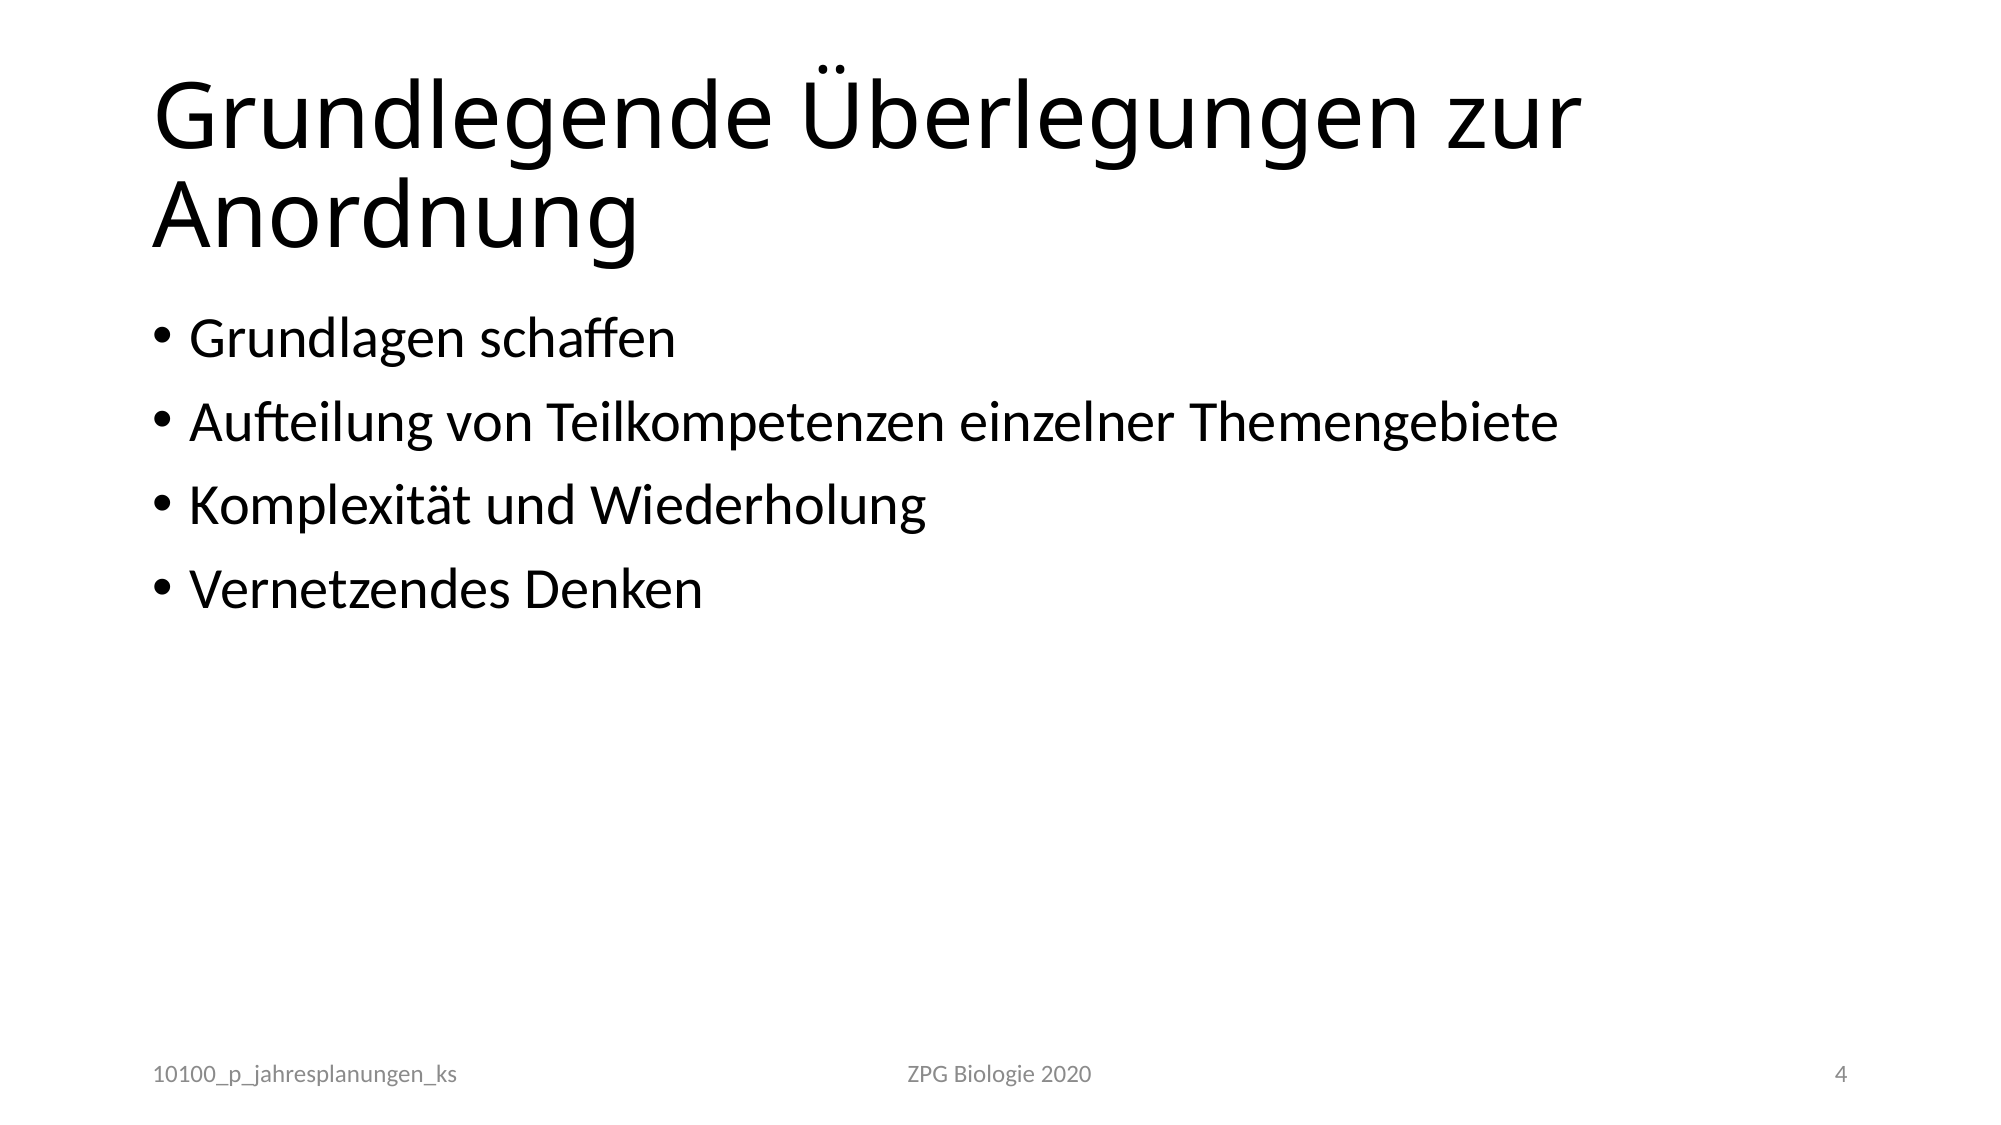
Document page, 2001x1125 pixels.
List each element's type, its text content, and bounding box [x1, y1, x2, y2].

footer ZPG Biologie 2020 [662, 1042, 1338, 1103]
slide_number 10100_p_jahresplanungen_ks [137, 1042, 588, 1103]
slide_number 4 [1412, 1042, 1863, 1103]
title Grundlegende Überlegungen zur Anordnung [137, 59, 1863, 278]
list Grundlagen schaffen Aufteilung von Teilkompetenzen einzelner Themengebiete Komplexität und Wiederholung Vernetzendes Denken [137, 299, 1863, 1014]
